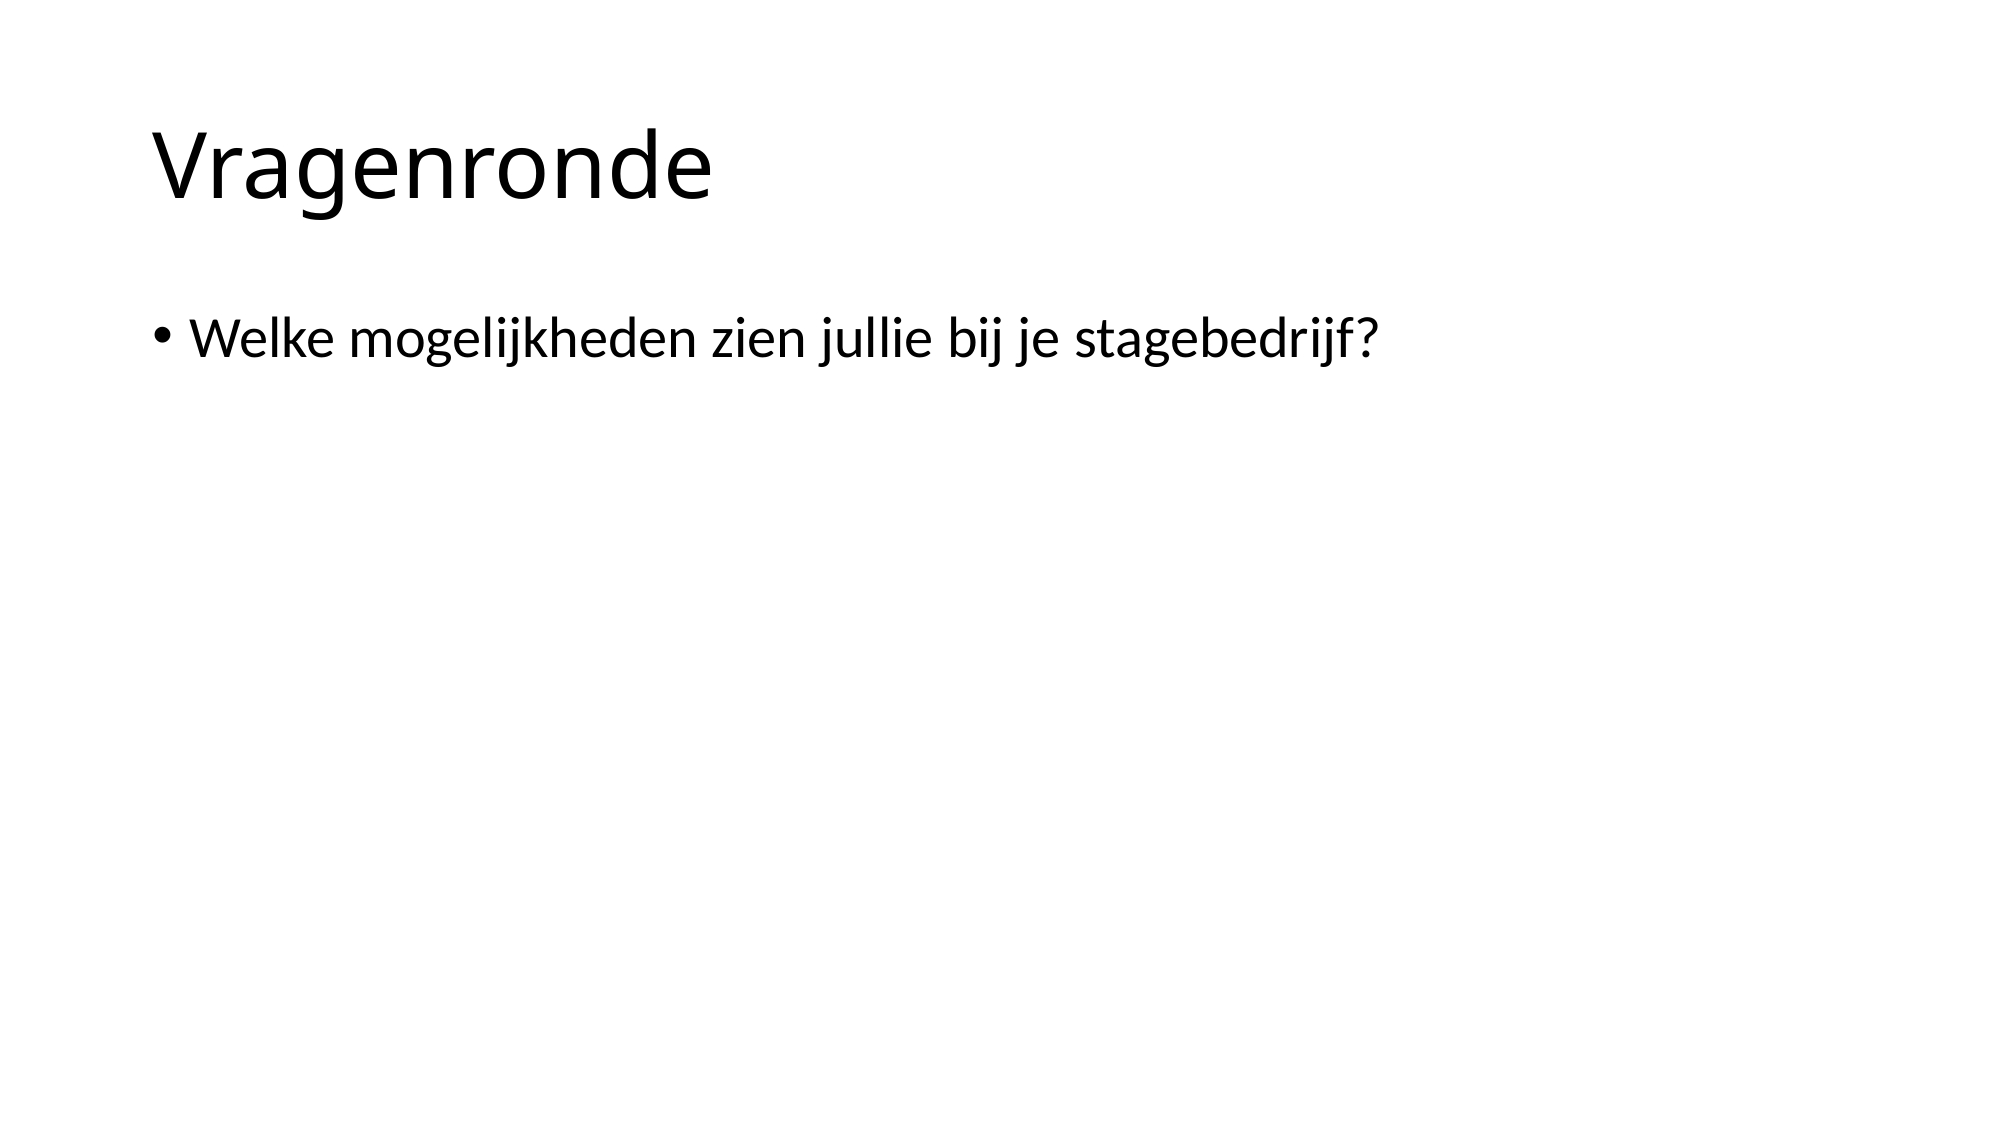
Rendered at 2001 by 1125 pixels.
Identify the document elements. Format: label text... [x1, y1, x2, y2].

title Vragenronde [137, 59, 1863, 278]
list Welke mogelijkheden zien jullie bij je stagebedrijf? [137, 299, 1863, 1014]
